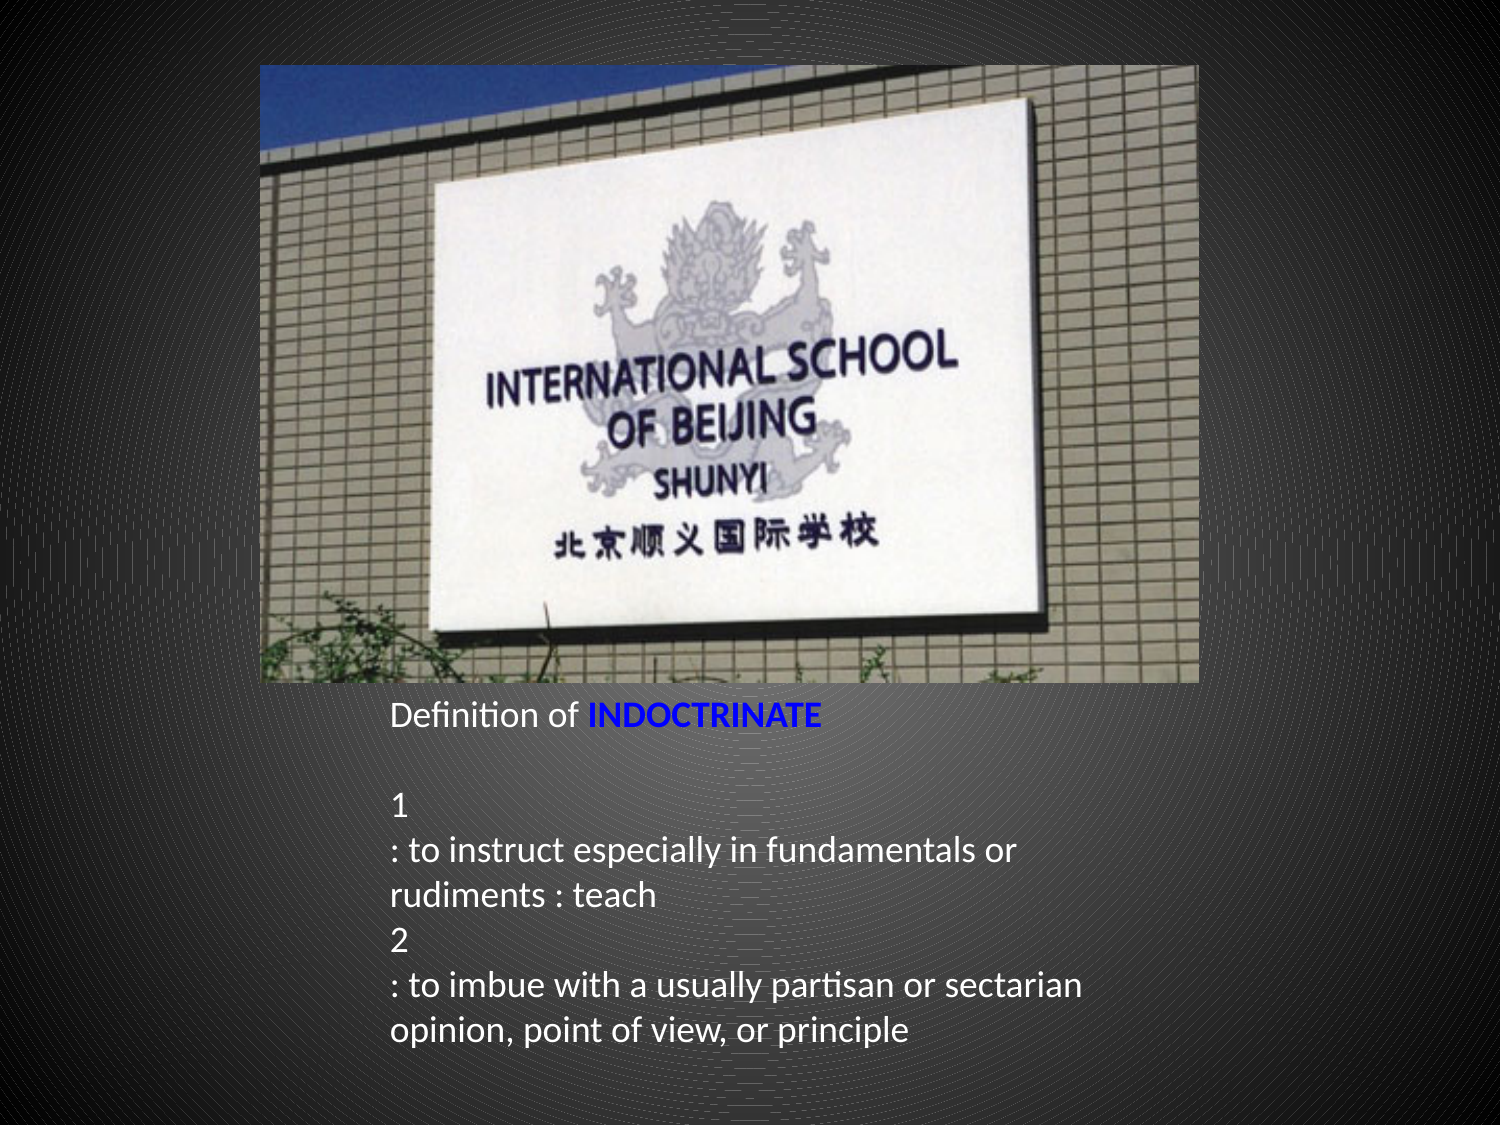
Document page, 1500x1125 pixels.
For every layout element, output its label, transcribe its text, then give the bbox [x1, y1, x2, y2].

text_box Definition of INDOCTRINATE 1 : to instruct especially in fundamentals or rudiments : teach 2 : to imbue with a usually partisan or sectarian opinion, point of view, or principle [374, 691, 1125, 1057]
picture [260, 65, 1199, 683]
